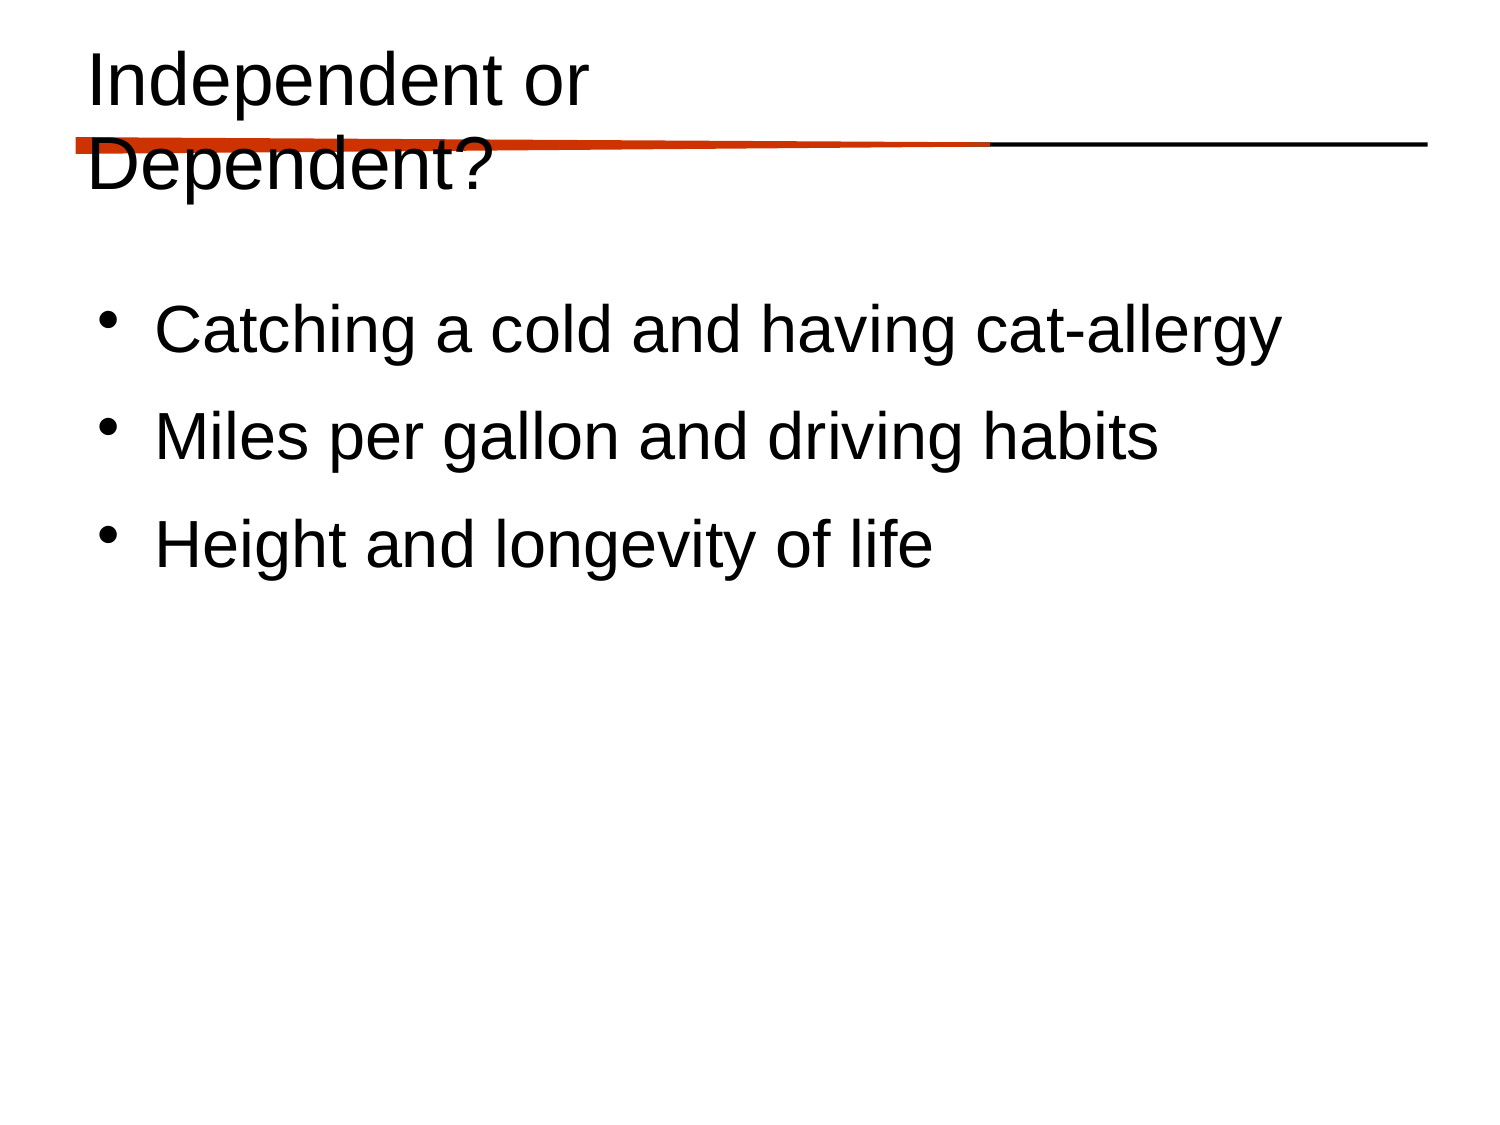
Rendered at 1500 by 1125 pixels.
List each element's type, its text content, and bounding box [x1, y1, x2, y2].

title Independent or Dependent? [75, 33, 1031, 230]
list Catching a cold and having cat-allergy Miles per gallon and driving habits Height and longevity of life [87, 287, 1438, 934]
